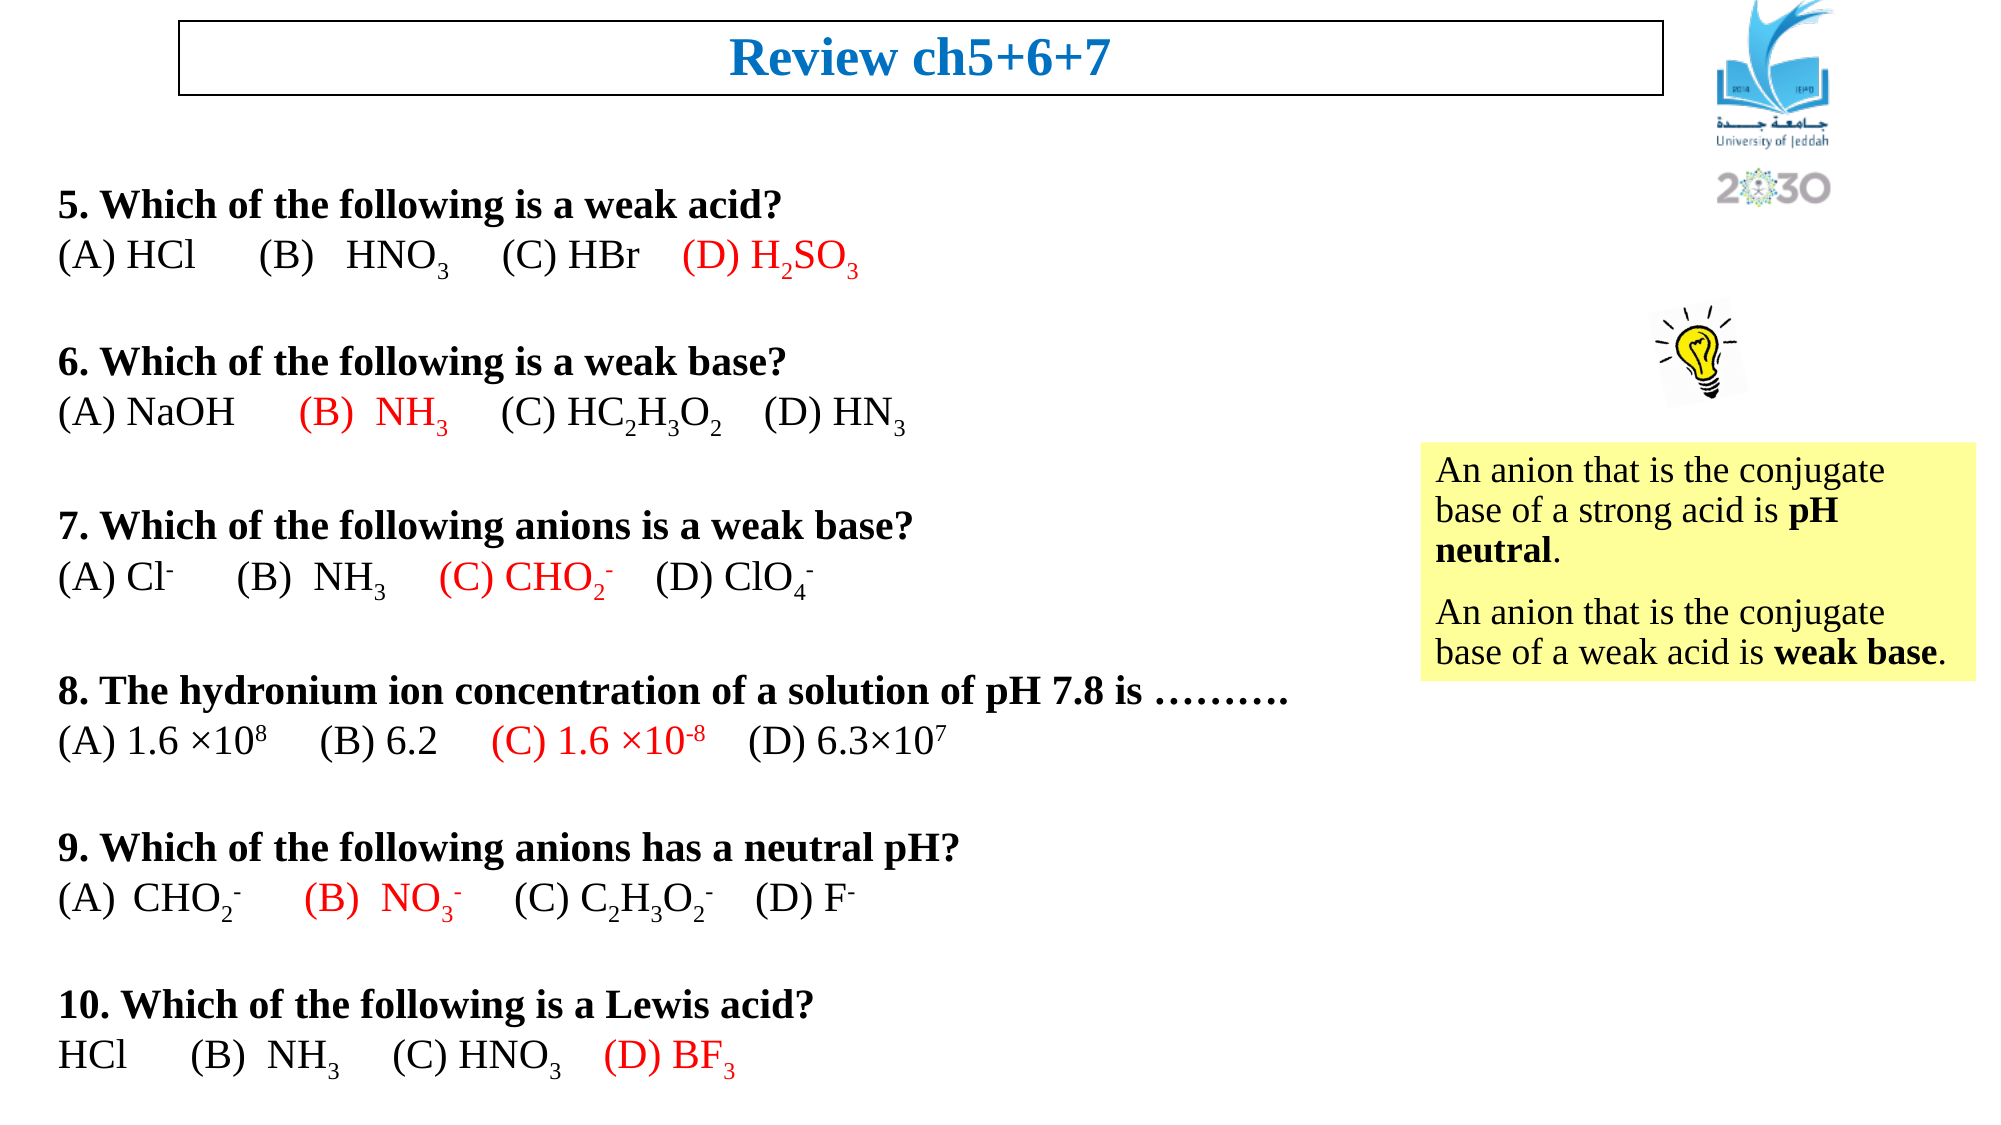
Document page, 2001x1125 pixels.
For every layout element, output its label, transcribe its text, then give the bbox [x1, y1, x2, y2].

text_box An anion that is the conjugate base of a strong acid is pH neutral. An anion that is the conjugate base of a weak acid is weak base. [1420, 442, 1977, 682]
picture [1697, 0, 1851, 213]
text_box 5. Which of the following is a weak acid? (A) HCl (B) HNO3 (C) HBr (D) H2SO3 6. Which of the following is a weak base? (A) NaOH (B) NH3 (C) HC2H3O2 (D) HN3 7. Which of the following anions is a weak base? (A) Cl- (B) NH3 (C) CHO2- (D) ClO4- 8. The hydronium ion concentration of a solution of pH 7.8 is ………. (A) 1.6 ×108 (B) 6.2 (C) 1.6 ×10-8 (D) 6.3×107 9. Which of the following anions has a neutral pH? CHO2- (B) NO3- (C) C2H3O2- (D) F- 10. Which of the following is a Lewis acid? HCl (B) NH3 (C) HNO3 (D) BF3 [43, 162, 1921, 1125]
picture [1648, 297, 1748, 408]
text_box Review ch5+6+7 [178, 20, 1664, 96]
